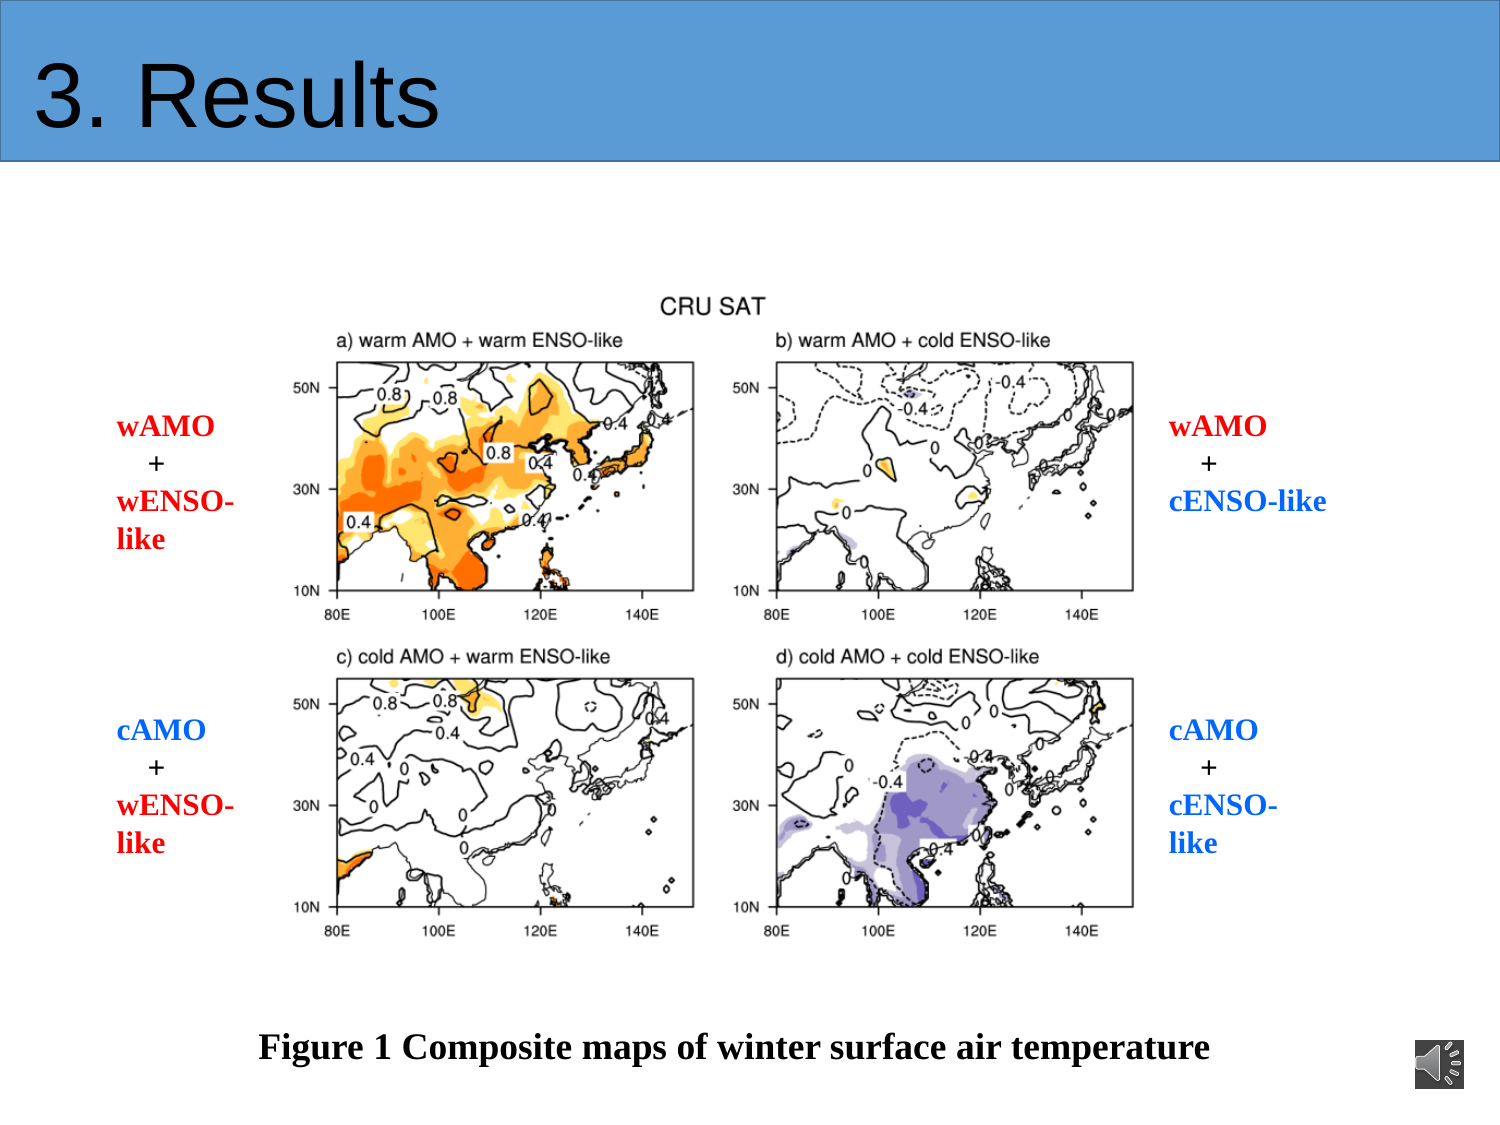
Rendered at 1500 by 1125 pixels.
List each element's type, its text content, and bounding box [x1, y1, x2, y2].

picture [1414, 1039, 1465, 1090]
text_box cAMO + cENSO-like [1184, 702, 1339, 867]
picture [267, 285, 1184, 951]
text_box [0, 0, 1500, 162]
text_box 3. Results [18, 28, 1123, 154]
text_box wAMO + wENSO-like [101, 398, 267, 563]
text_box Figure 1 Composite maps of winter surface air temperature [243, 1014, 1339, 1074]
text_box cAMO + wENSO-like [101, 702, 267, 867]
text_box wAMO + cENSO-like [1184, 398, 1355, 526]
